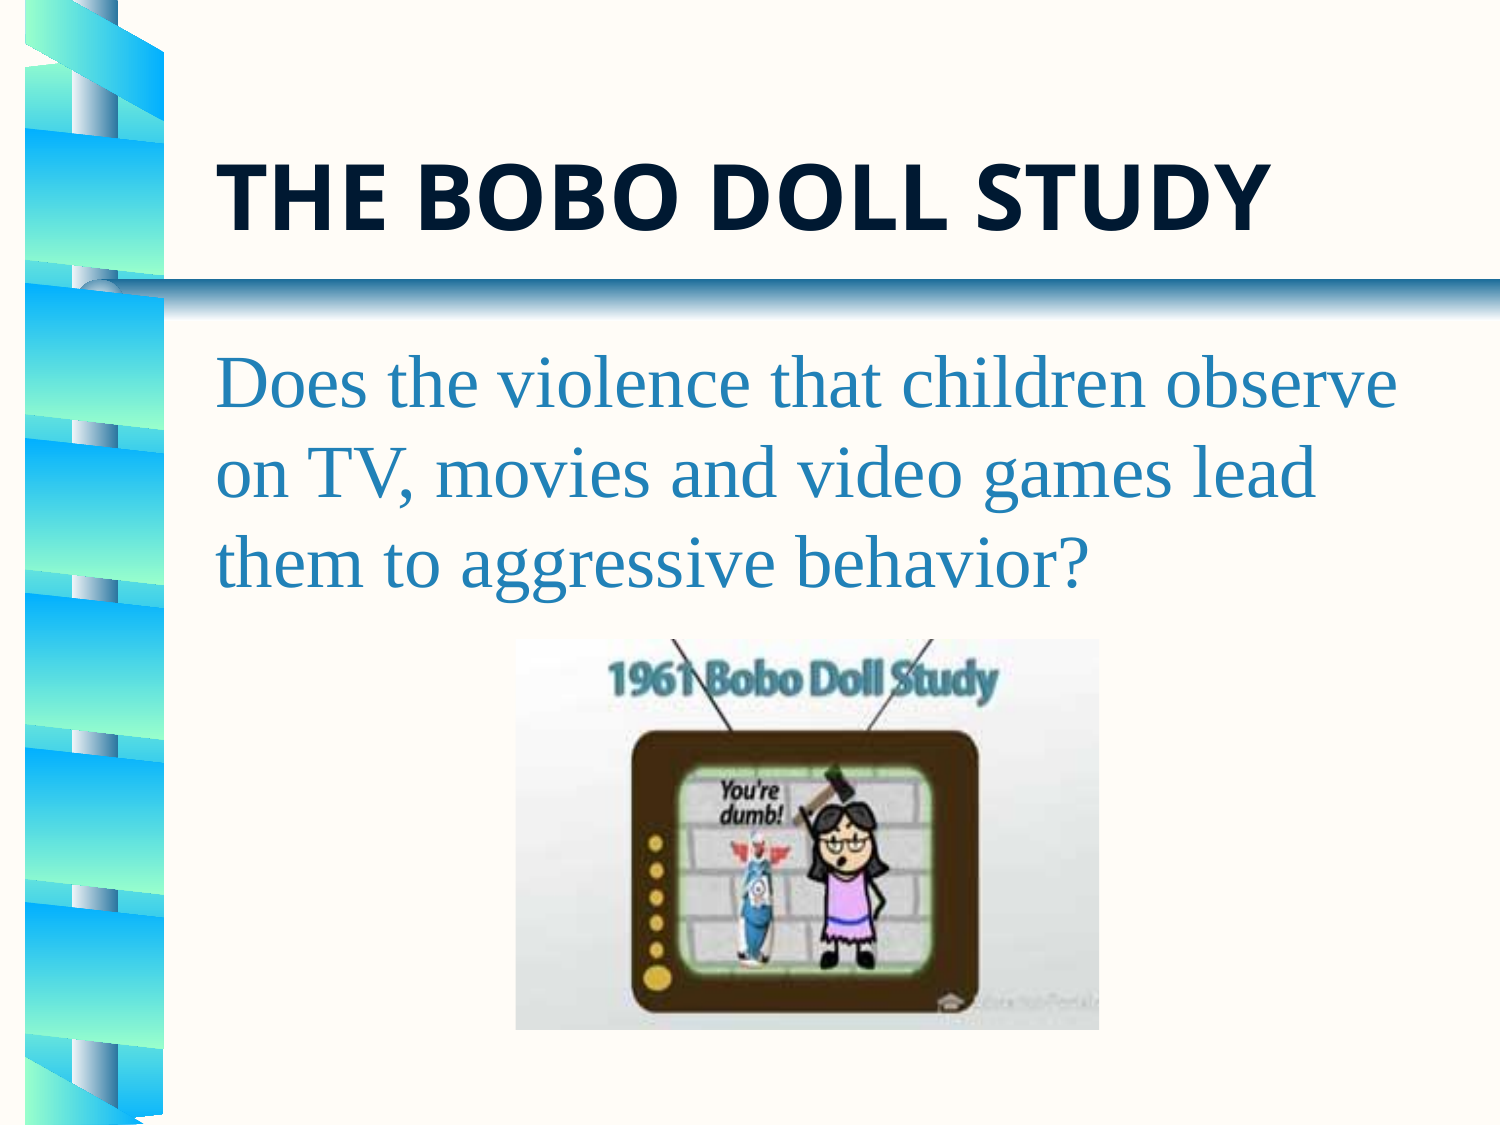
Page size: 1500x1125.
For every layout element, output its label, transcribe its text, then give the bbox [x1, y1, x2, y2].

list Does the violence that children observe on TV, movies and video games lead them to aggressive behavior? [200, 324, 1500, 925]
text_box [515, 639, 1100, 1030]
title The Bobo Doll Study [200, 68, 1475, 257]
